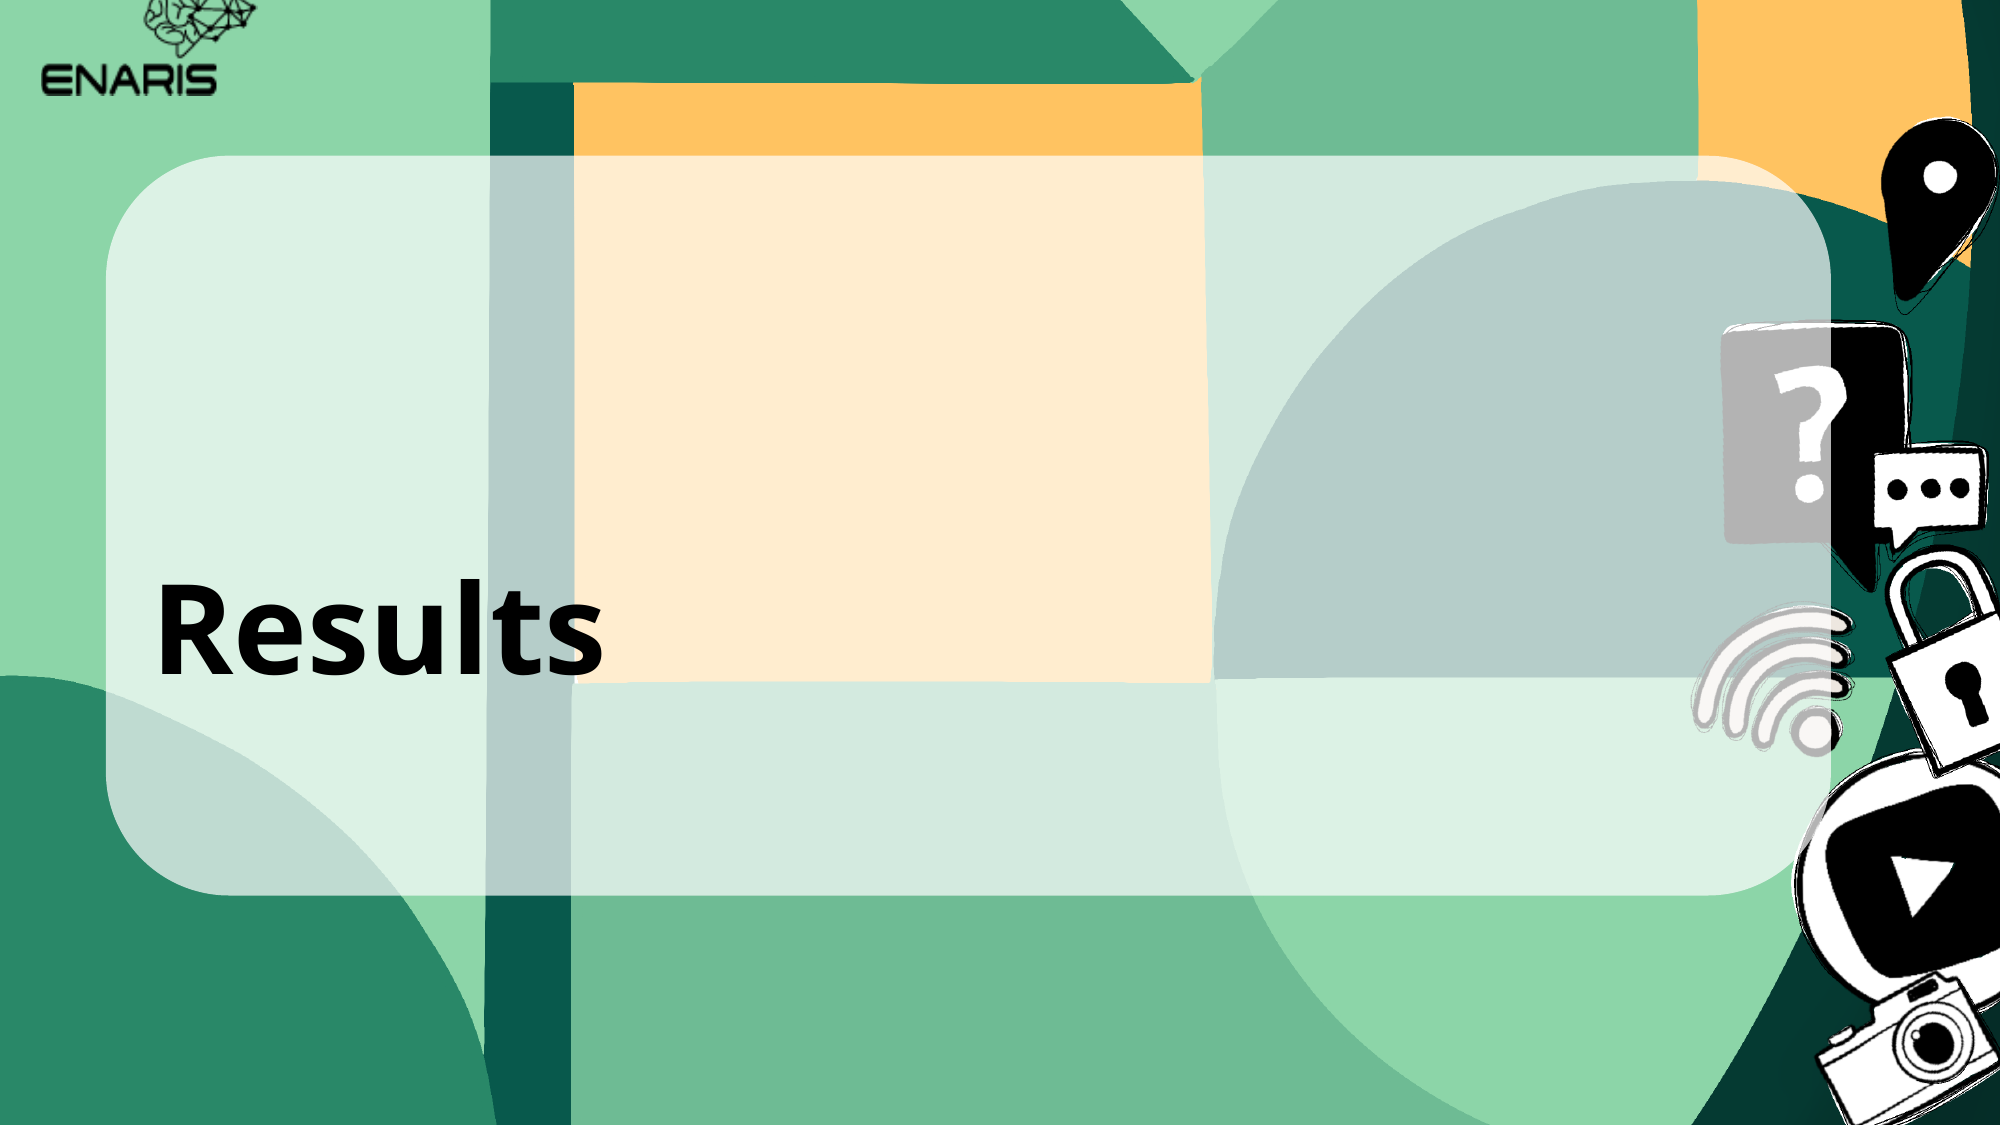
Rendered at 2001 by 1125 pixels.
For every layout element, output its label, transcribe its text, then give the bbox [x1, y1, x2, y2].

picture [0, 0, 2000, 1125]
title Results [136, 126, 1719, 709]
